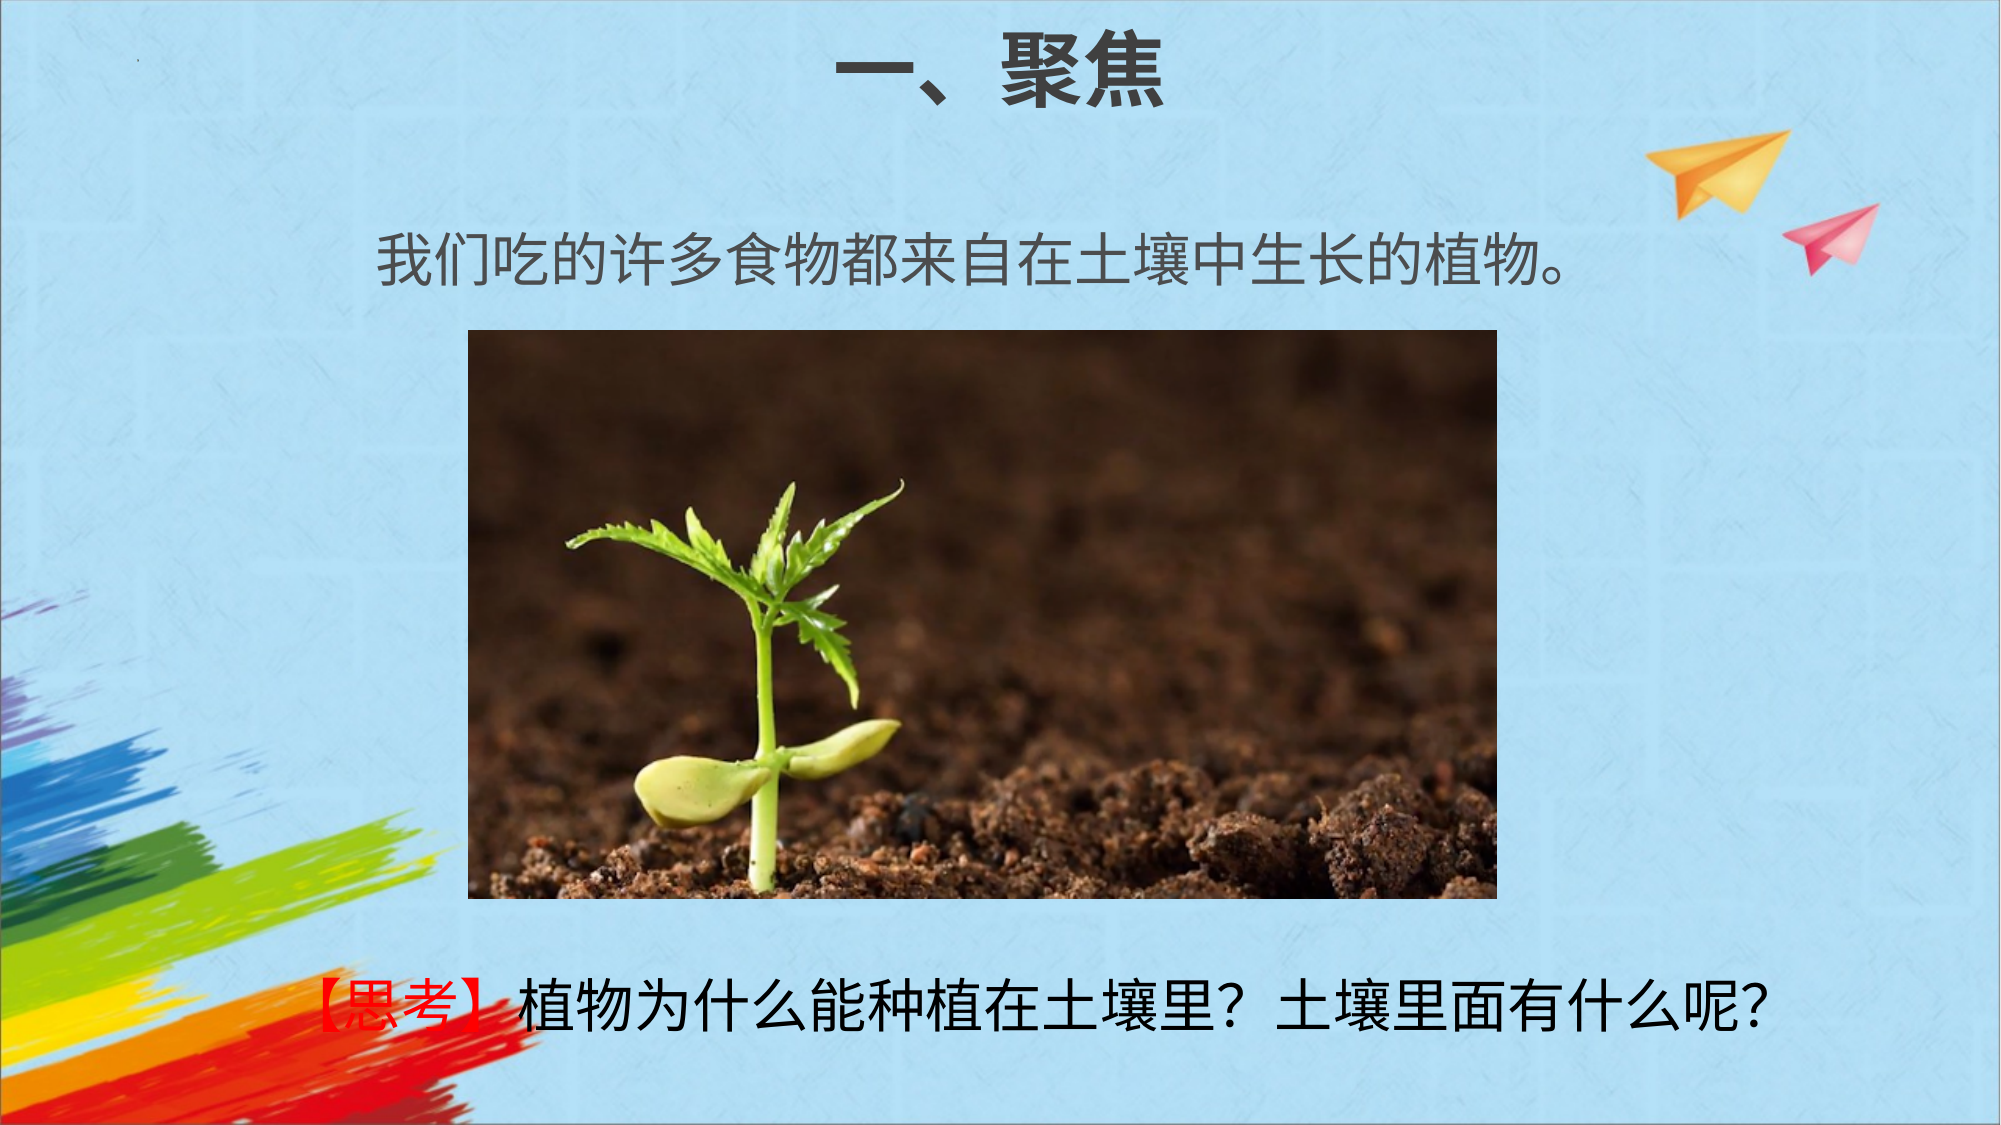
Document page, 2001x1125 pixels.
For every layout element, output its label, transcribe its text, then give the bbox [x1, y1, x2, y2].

title 一、聚焦 [137, 0, 1863, 135]
picture [0, 0, 2001, 1125]
text_box 【思考】植物为什么能种植在土壤里？土壤里面有什么呢？ [269, 926, 1815, 1047]
text_box 我们吃的许多食物都来自在土壤中生长的植物。 [147, 181, 1853, 301]
